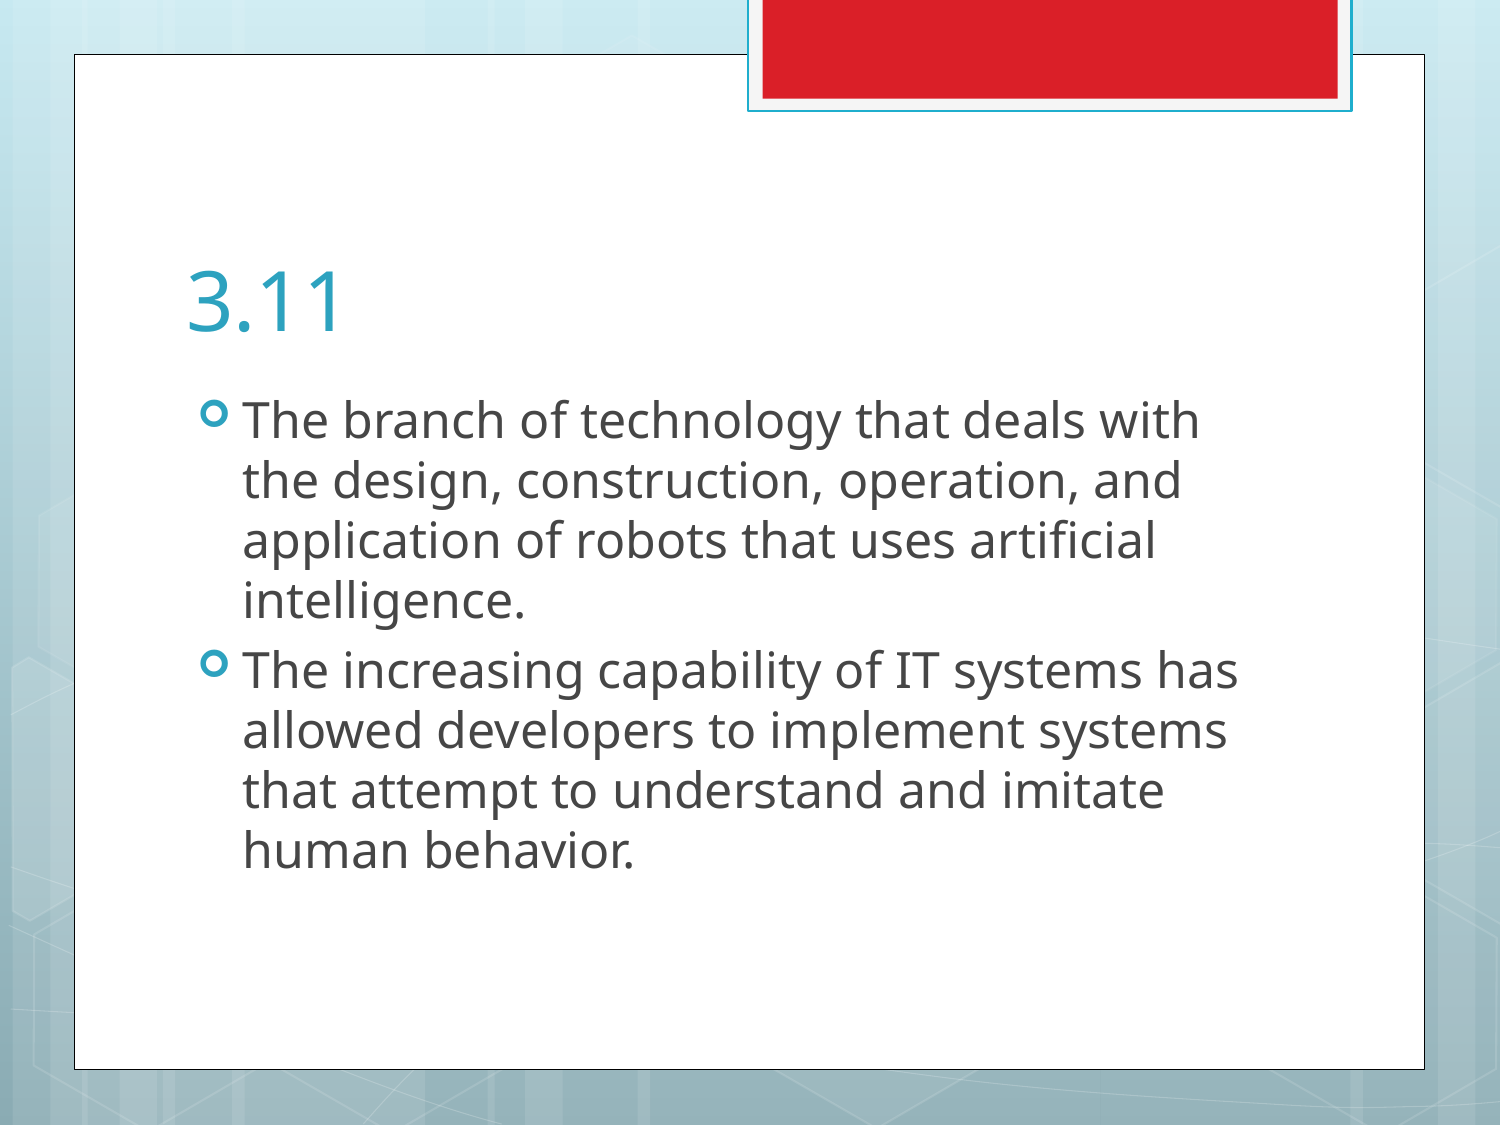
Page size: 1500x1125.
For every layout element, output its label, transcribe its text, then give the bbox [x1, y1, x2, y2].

title 3.11 [171, 168, 1324, 357]
list The branch of technology that deals with the design, construction, operation, and application of robots that uses artificial intelligence. The increasing capability of IT systems has allowed developers to implement systems that attempt to understand and imitate human behavior. [171, 381, 1283, 957]
